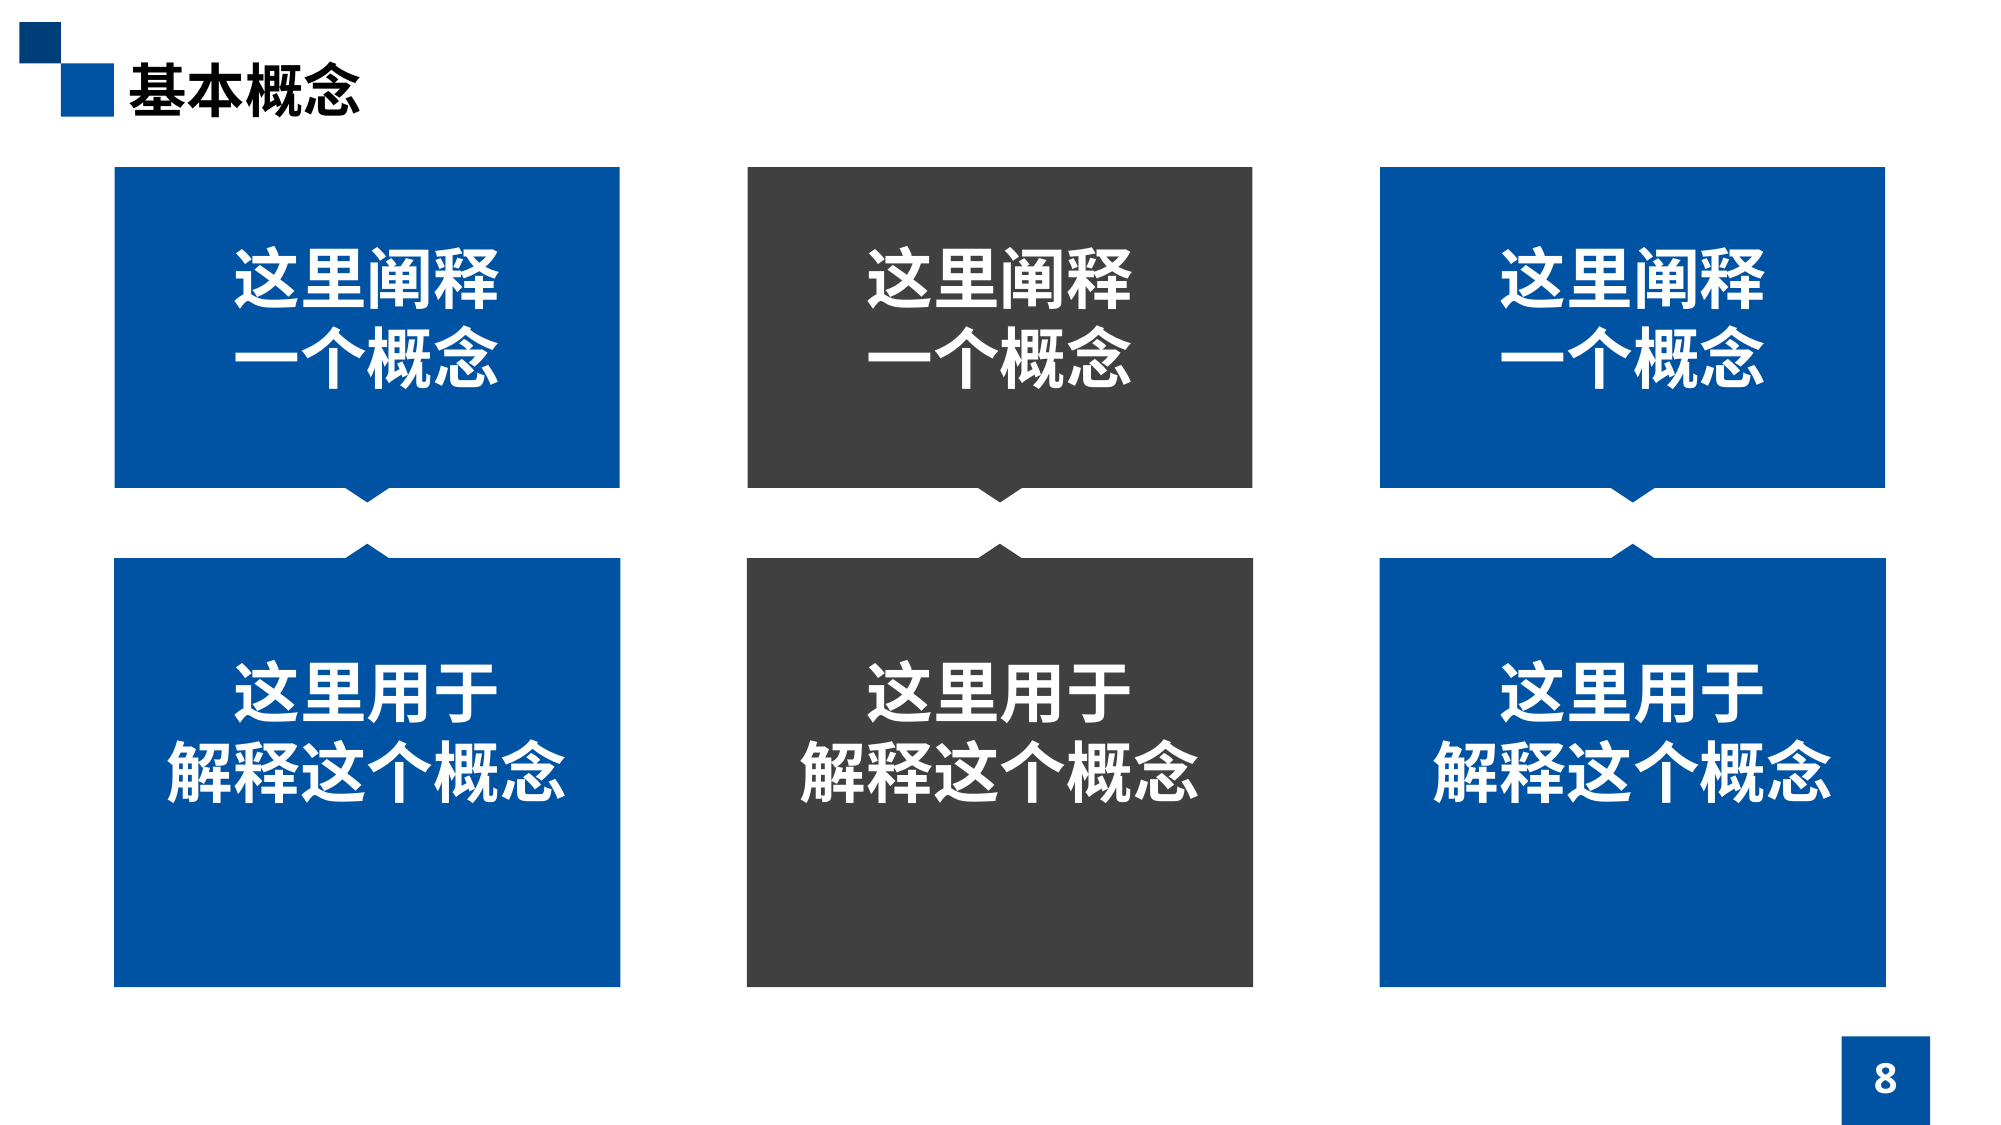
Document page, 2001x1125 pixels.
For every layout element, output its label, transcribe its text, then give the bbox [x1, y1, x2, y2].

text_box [1379, 543, 1886, 988]
text_box 基本概念 [113, 47, 1000, 132]
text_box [746, 543, 1254, 988]
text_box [747, 167, 1253, 503]
slide_number 8 [1771, 1050, 2000, 1111]
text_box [114, 543, 621, 988]
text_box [114, 167, 620, 503]
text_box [1380, 167, 1886, 503]
